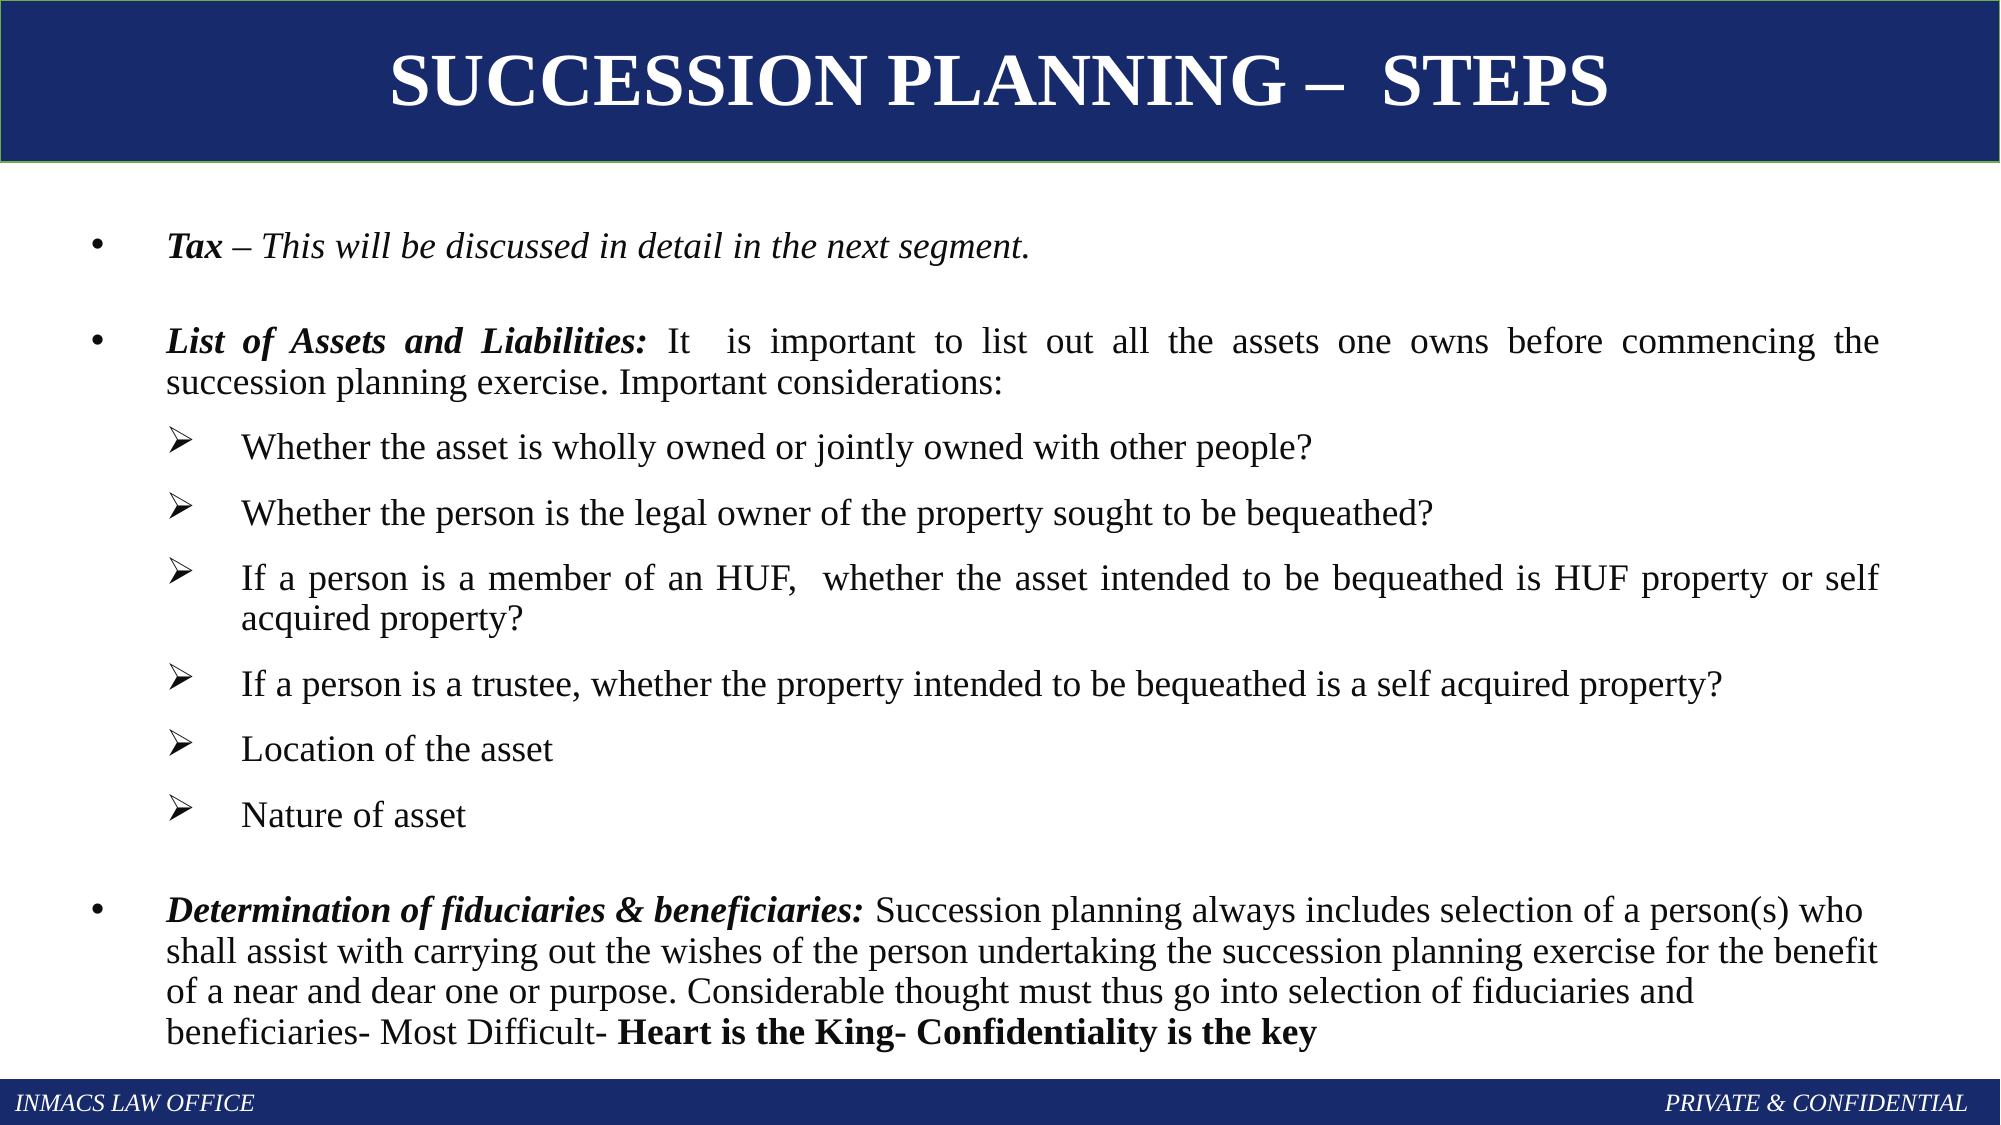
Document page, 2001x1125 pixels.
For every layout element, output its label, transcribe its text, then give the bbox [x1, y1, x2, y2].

text_box INMACS LAW OFFICE PRIVATE & CONFIDENTIAL [0, 1079, 2000, 1125]
text_box Succession Planning – Steps [0, 0, 2000, 163]
text_box Tax – This will be discussed in detail in the next segment. List of Assets and Liabilities: It is important to list out all the assets one owns before commencing the succession planning exercise. Important considerations: Whether the asset is wholly owned or jointly owned with other people? Whether the person is the legal owner of the property sought to be bequeathed? If a person is a member of an HUF, whether the asset intended to be bequeathed is HUF property or self acquired property? If a person is a trustee, whether the property intended to be bequeathed is a self acquired property? Location of the asset Nature of asset Determination of fiduciaries & beneficiaries: Succession planning always includes selection of a person(s) who shall assist with carrying out the wishes of the person undertaking the succession planning exercise for the benefit of a near and dear one or purpose. Considerable thought must thus go into selection of fiduciaries and beneficiaries- Most Difficult- Heart is the King- Confidentiality is the key [76, 218, 1897, 1006]
